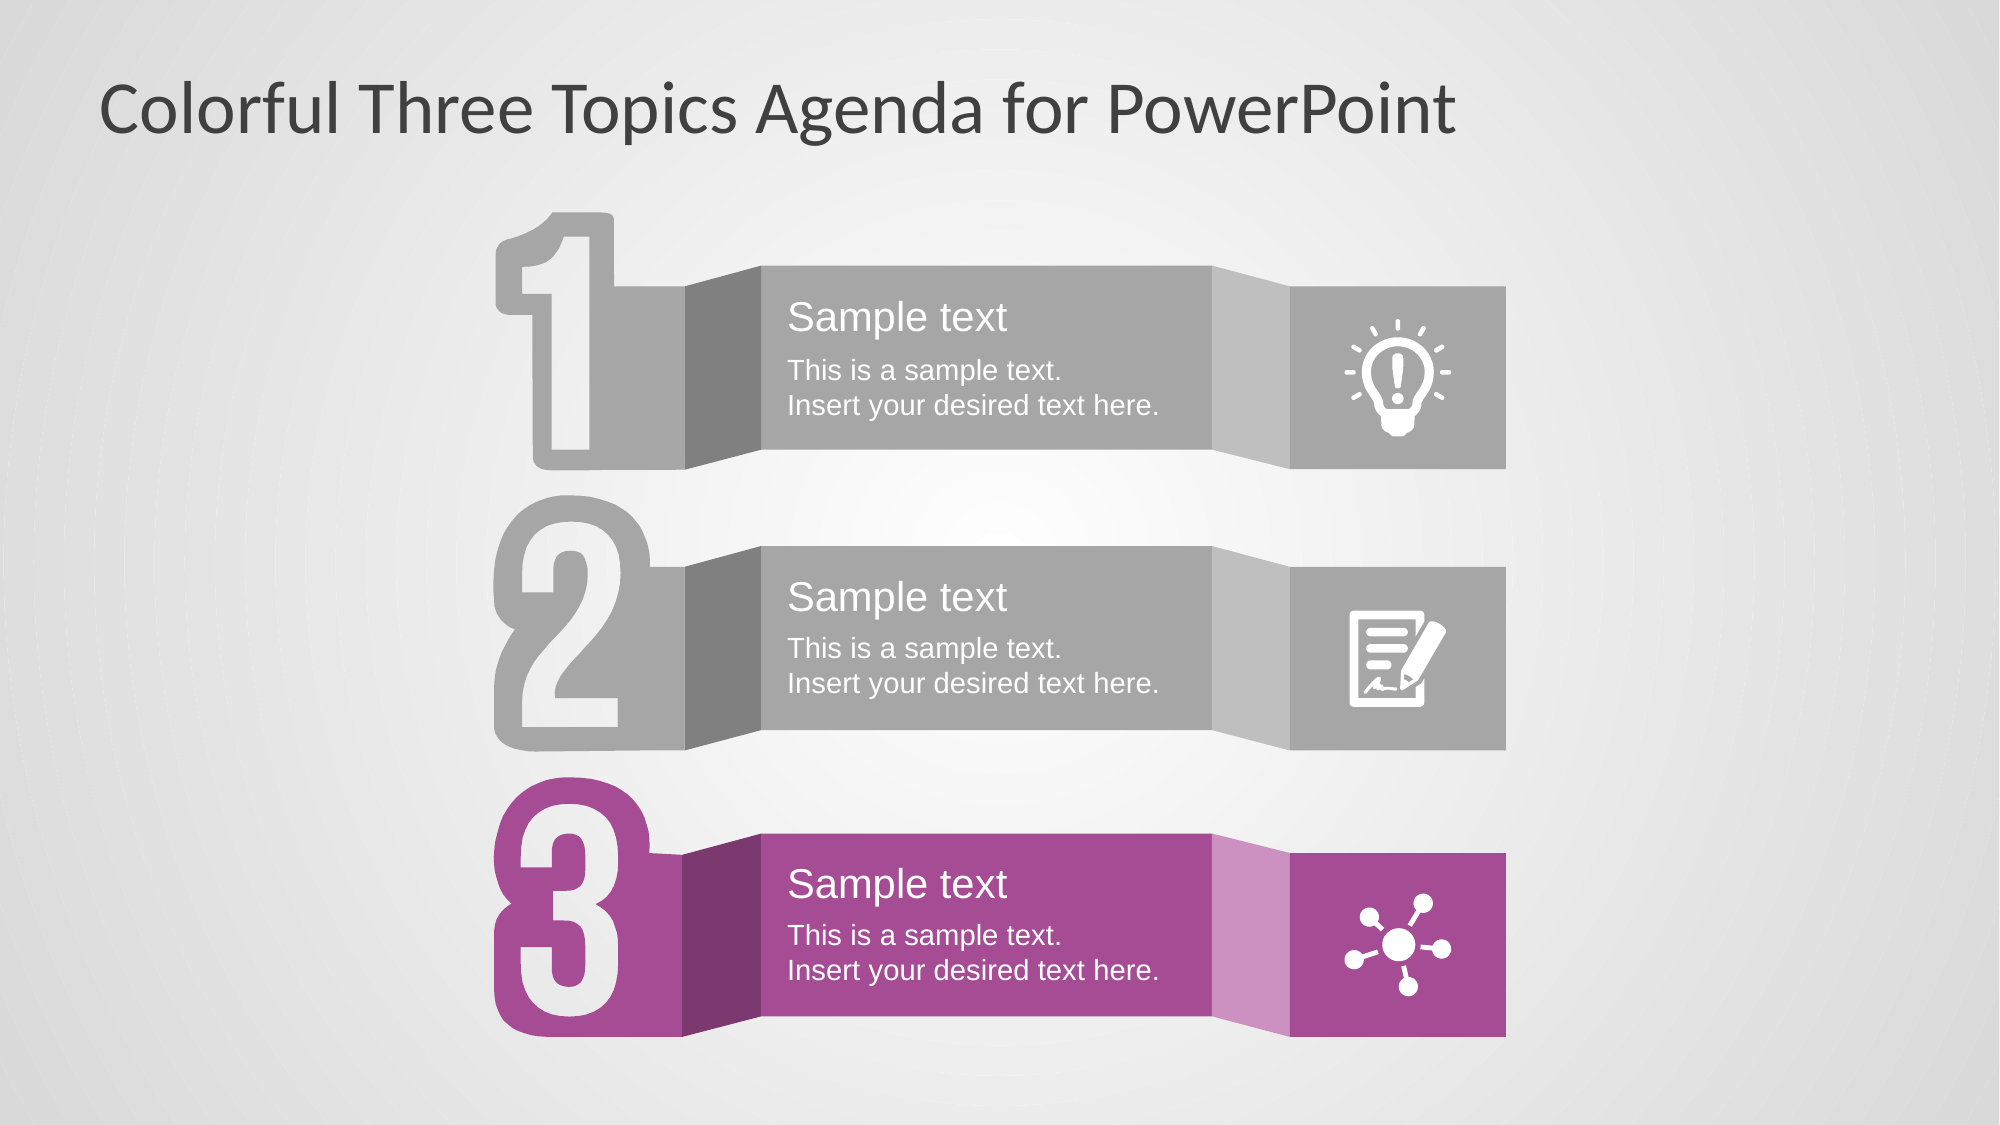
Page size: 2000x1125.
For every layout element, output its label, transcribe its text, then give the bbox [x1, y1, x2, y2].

text_box [682, 833, 761, 1037]
title Colorful Three Topics Agenda for PowerPoint [99, 45, 1900, 162]
text_box [761, 546, 1211, 731]
text_box [1289, 853, 1506, 1037]
text_box [1289, 566, 1506, 751]
text_box This is a sample text. Insert your desired text here. [772, 628, 1185, 707]
text_box [1289, 286, 1506, 470]
text_box [684, 265, 762, 470]
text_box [1349, 610, 1447, 708]
text_box [685, 546, 761, 751]
text_box [761, 833, 1211, 1017]
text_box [1344, 318, 1452, 437]
text_box [1211, 833, 1290, 1037]
text_box This is a sample text. Insert your desired text here. [772, 915, 1187, 994]
text_box [1211, 265, 1289, 469]
text_box [1211, 546, 1289, 751]
text_box [762, 265, 1211, 450]
text_box [493, 777, 682, 1037]
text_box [1344, 893, 1452, 997]
text_box Sample text [772, 562, 1189, 628]
text_box [493, 495, 685, 752]
text_box Sample text [772, 849, 1188, 915]
text_box [495, 212, 684, 471]
text_box Sample text [772, 282, 1190, 348]
text_box This is a sample text. Insert your desired text here. [772, 343, 1191, 429]
